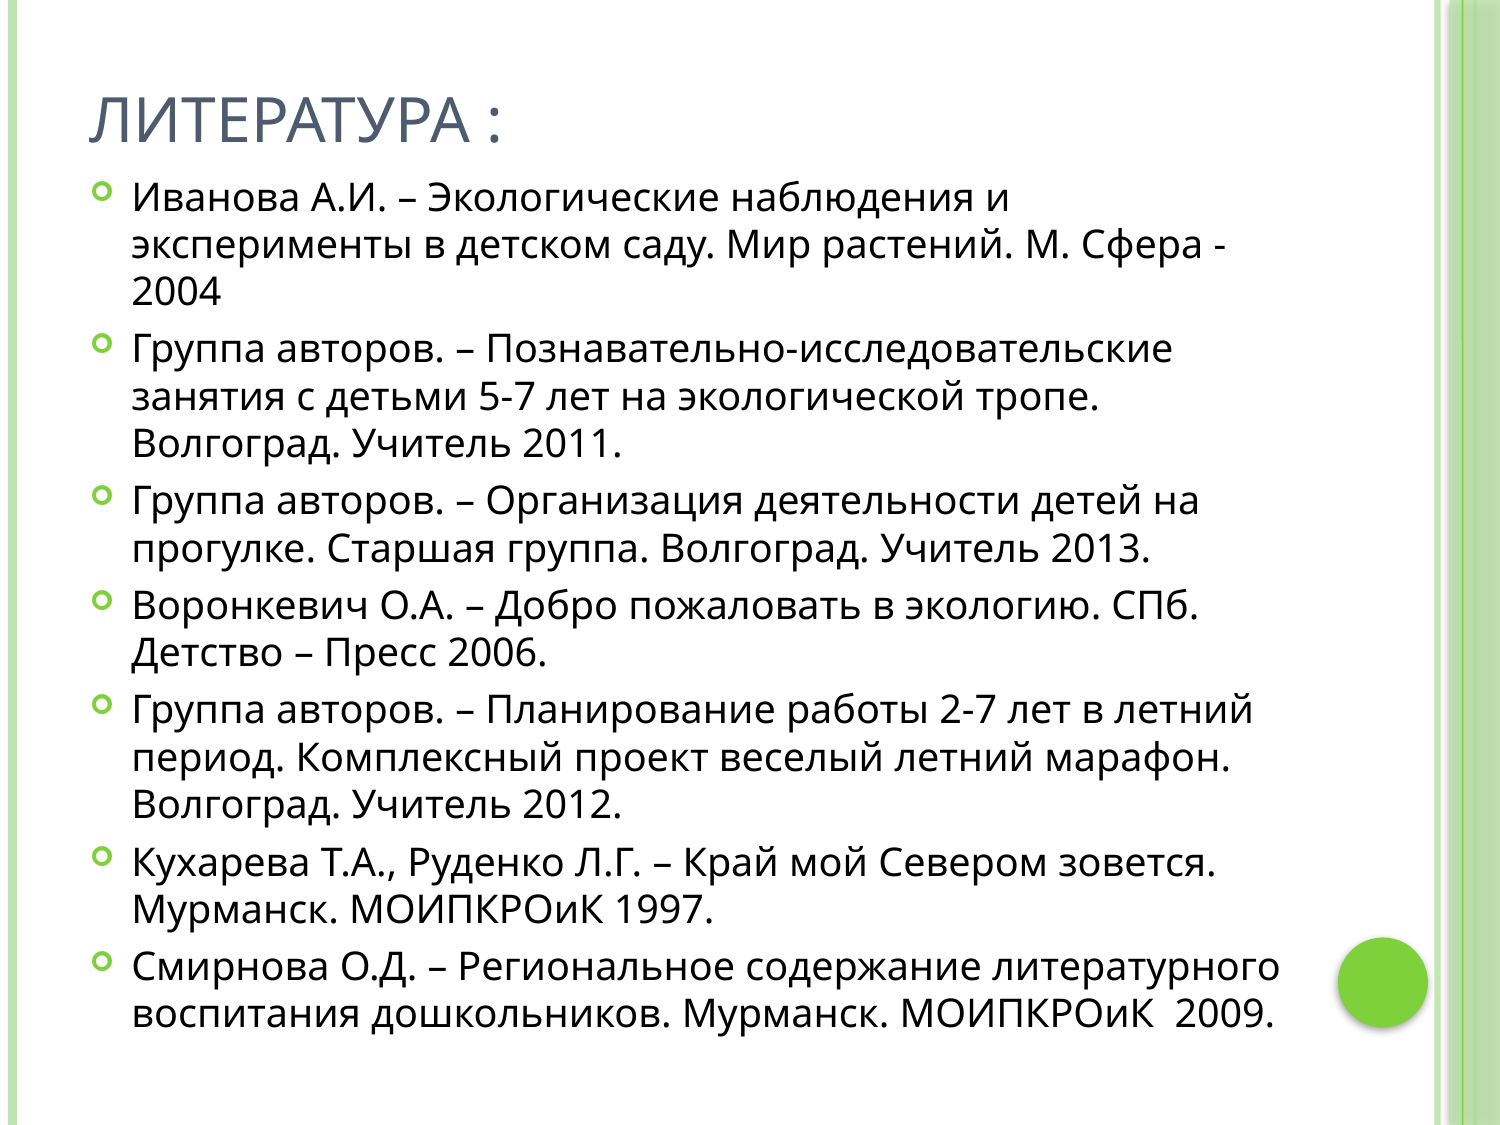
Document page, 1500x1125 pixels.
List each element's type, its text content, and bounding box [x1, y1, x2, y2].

list Иванова А.И. – Экологические наблюдения и эксперименты в детском саду. Мир растений. М. Сфера -2004 Группа авторов. – Познавательно-исследовательские занятия с детьми 5-7 лет на экологической тропе. Волгоград. Учитель 2011. Группа авторов. – Организация деятельности детей на прогулке. Старшая группа. Волгоград. Учитель 2013. Воронкевич О.А. – Добро пожаловать в экологию. СПб. Детство – Пресс 2006. Группа авторов. – Планирование работы 2-7 лет в летний период. Комплексный проект веселый летний марафон. Волгоград. Учитель 2012. Кухарева Т.А., Руденко Л.Г. – Край мой Севером зовется. Мурманск. МОИПКРОиК 1997. Смирнова О.Д. – Региональное содержание литературного воспитания дошкольников. Мурманск. МОИПКРОиК 2009. [75, 164, 1300, 1062]
title Литература : [75, 70, 1300, 164]
